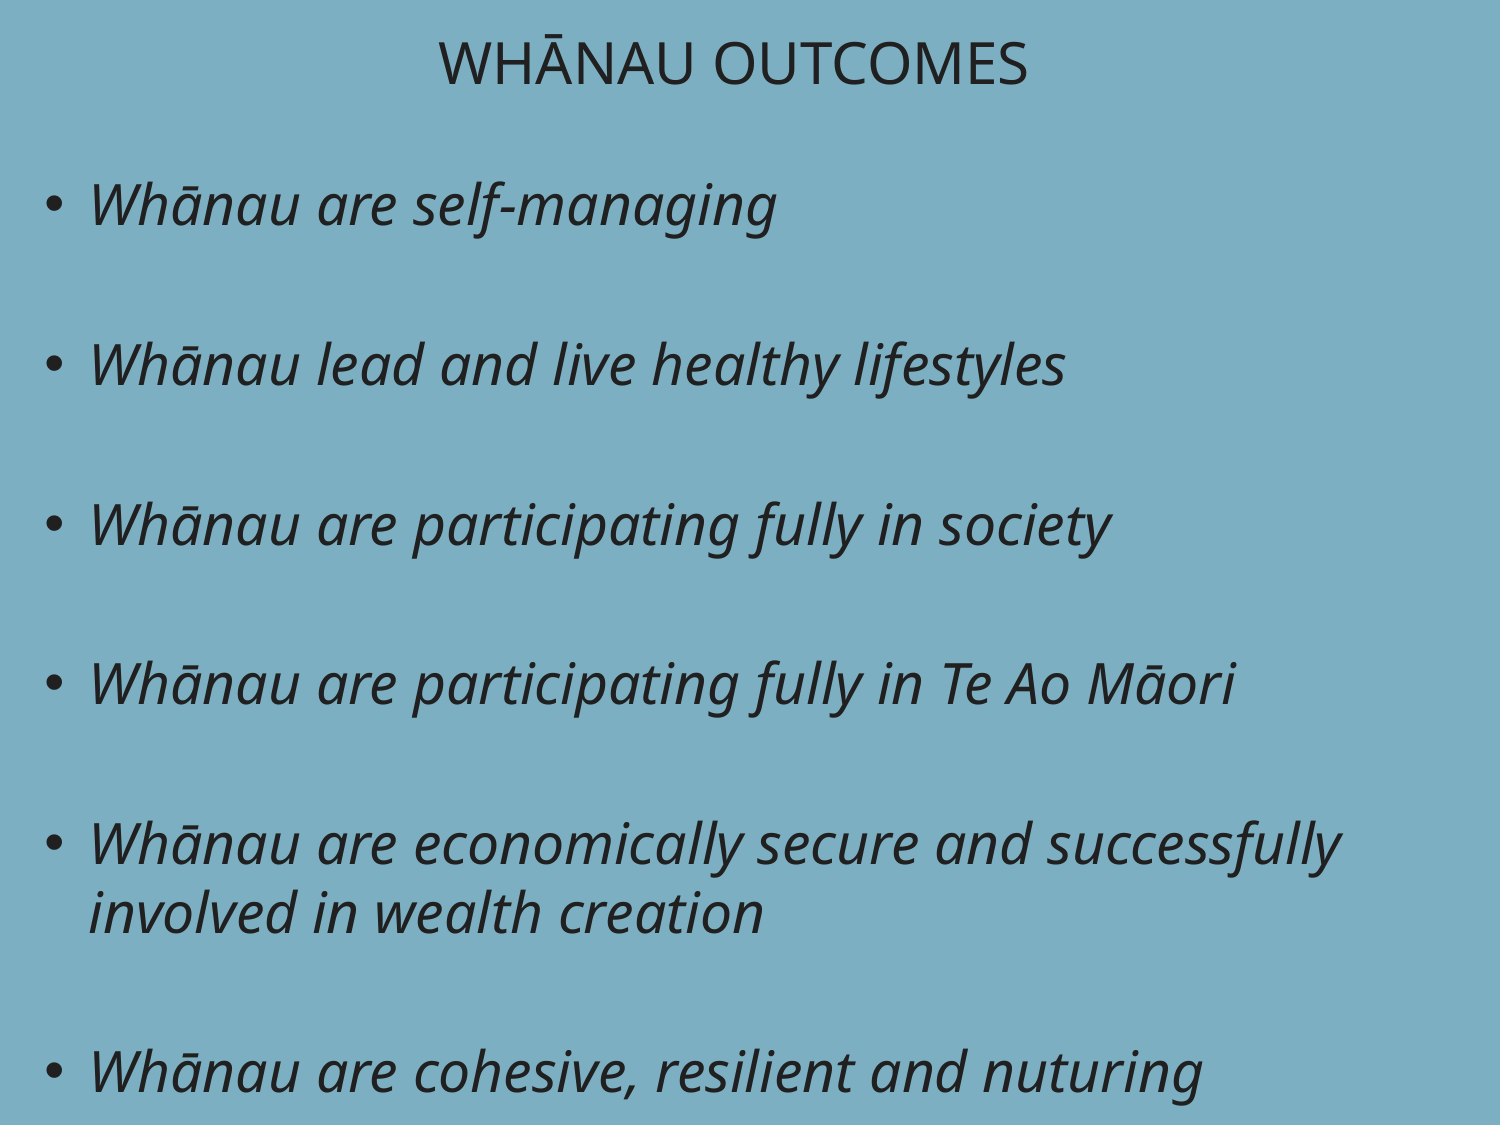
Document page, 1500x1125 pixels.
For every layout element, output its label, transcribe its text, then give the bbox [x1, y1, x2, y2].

title WhĀnau outcomes [301, 19, 1183, 114]
list Whānau are self-managing Whānau lead and live healthy lifestyles Whānau are participating fully in society Whānau are participating fully in Te Ao Māori Whānau are economically secure and successfully involved in wealth creation Whānau are cohesive, resilient and nuturing [29, 160, 1447, 1118]
